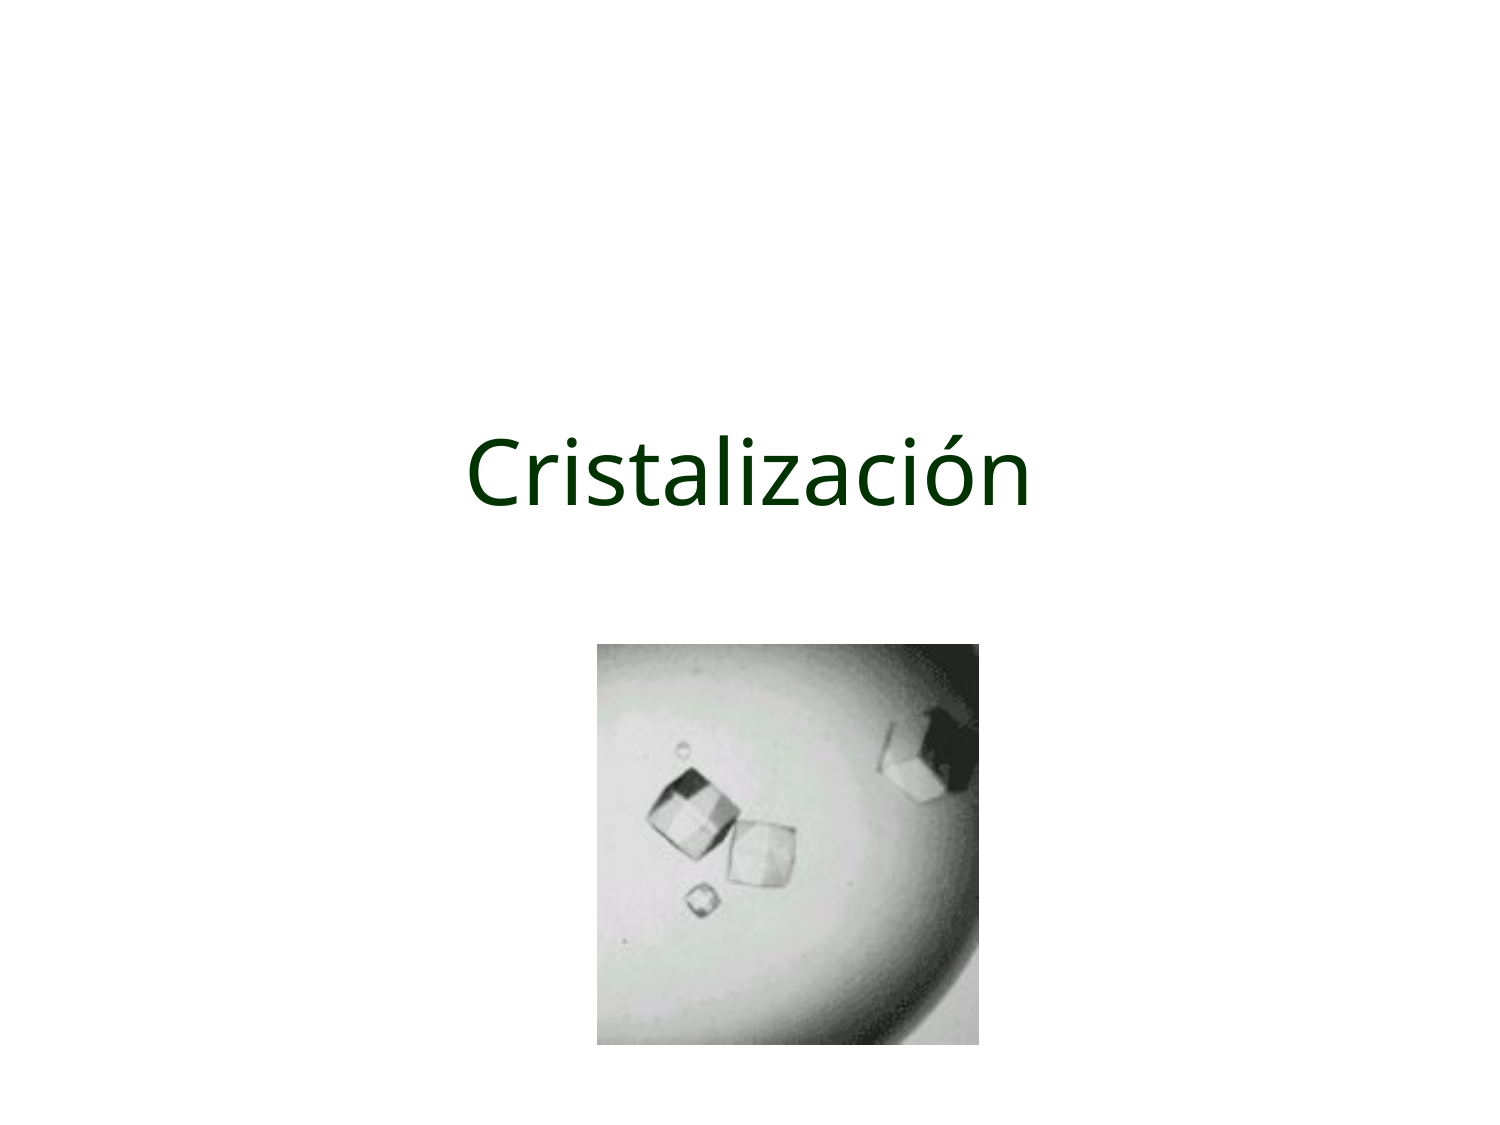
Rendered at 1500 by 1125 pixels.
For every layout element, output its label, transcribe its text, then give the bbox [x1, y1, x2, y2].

picture [597, 644, 979, 1045]
title Cristalización [112, 374, 1388, 563]
